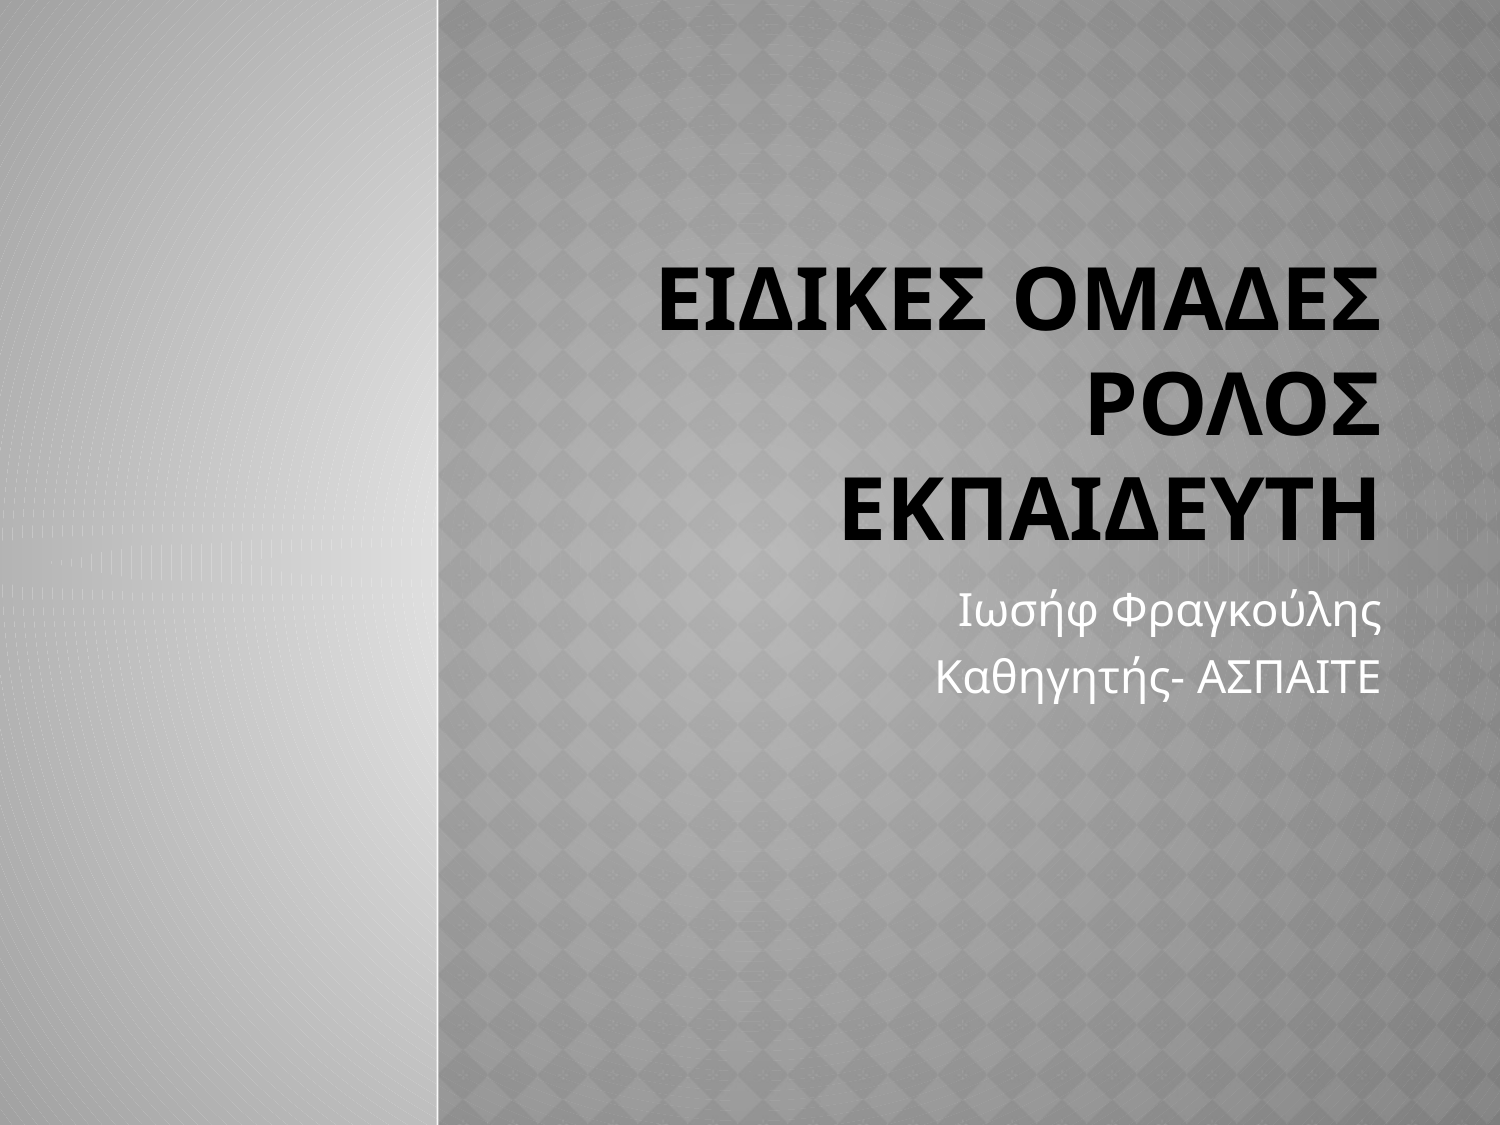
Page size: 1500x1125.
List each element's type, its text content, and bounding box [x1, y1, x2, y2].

subtitle Ιωσήφ Φραγκούλης Καθηγητής- ΑΣΠΑΙΤΕ [550, 580, 1390, 762]
title ΕΙΔΙΚΕΣ ΟΜΑΔΕΣ ΡΟΛΟΣ ΕΚΠΑΙΔΕΥΤΗ [552, 87, 1390, 558]
